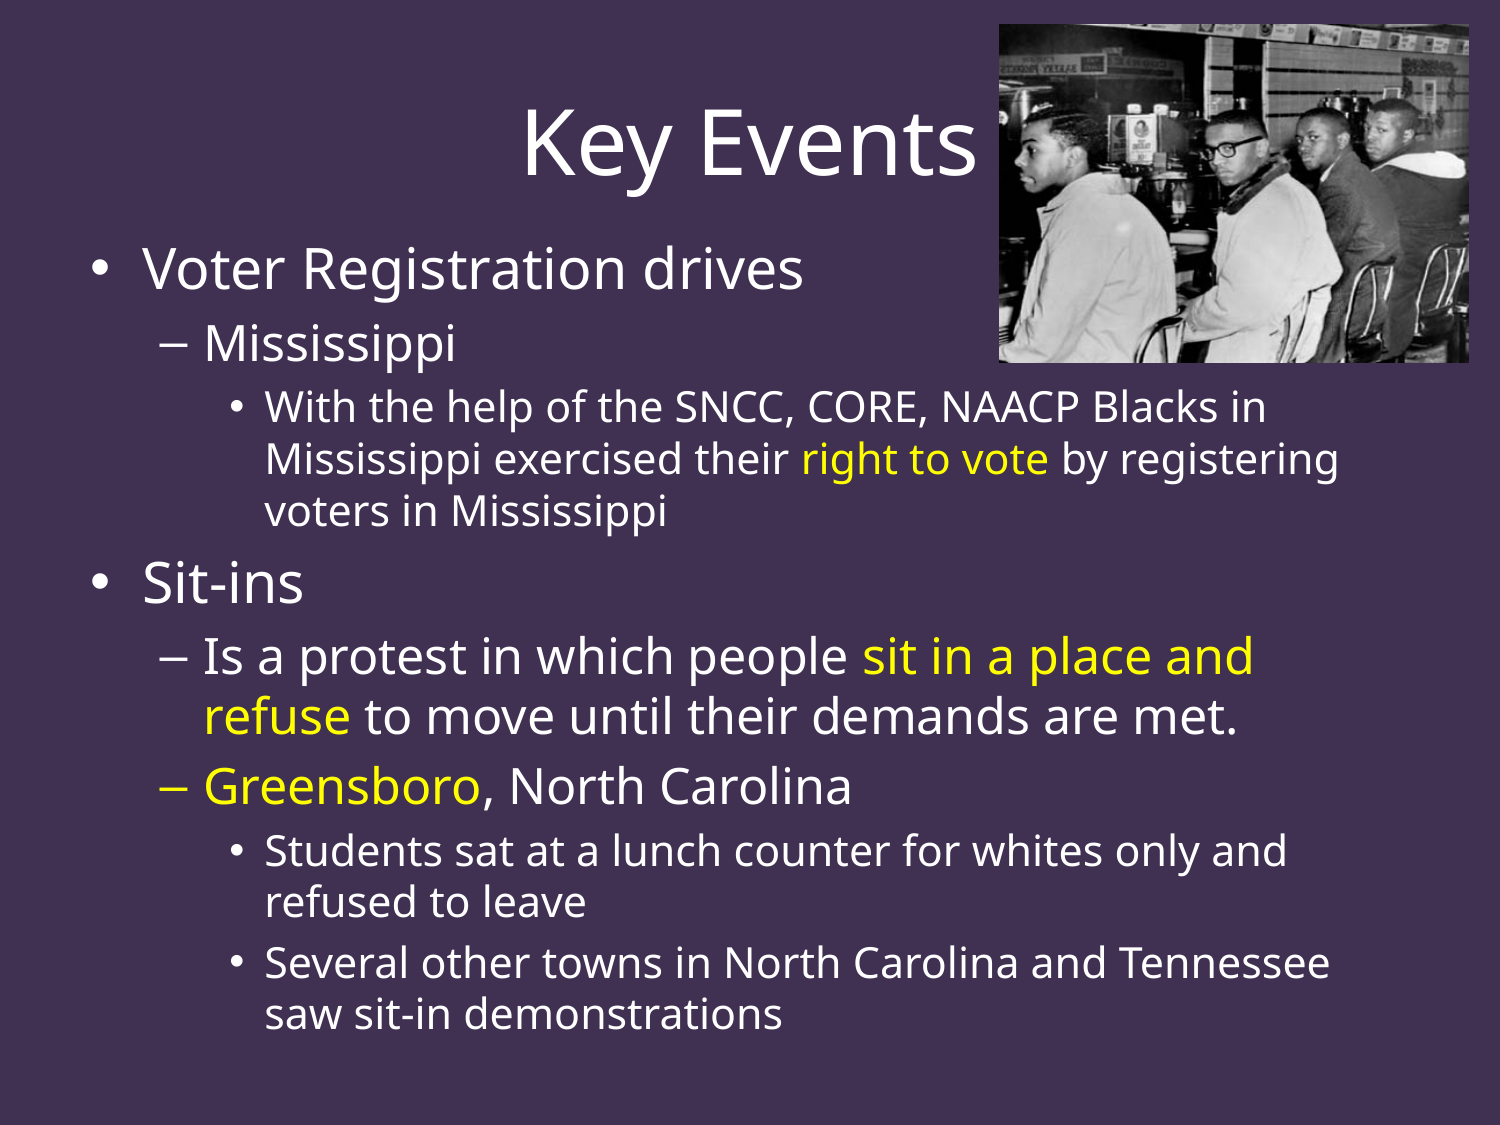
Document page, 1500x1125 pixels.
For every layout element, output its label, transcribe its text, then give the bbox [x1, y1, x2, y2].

picture [999, 24, 1469, 363]
list Voter Registration drives Mississippi With the help of the SNCC, CORE, NAACP Blacks in Mississippi exercised their right to vote by registering voters in Mississippi Sit-ins Is a protest in which people sit in a place and refuse to move until their demands are met. Greensboro, North Carolina Students sat at a lunch counter for whites only and refused to leave Several other towns in North Carolina and Tennessee saw sit-in demonstrations [75, 224, 1425, 1050]
title Key Events [75, 45, 994, 224]
